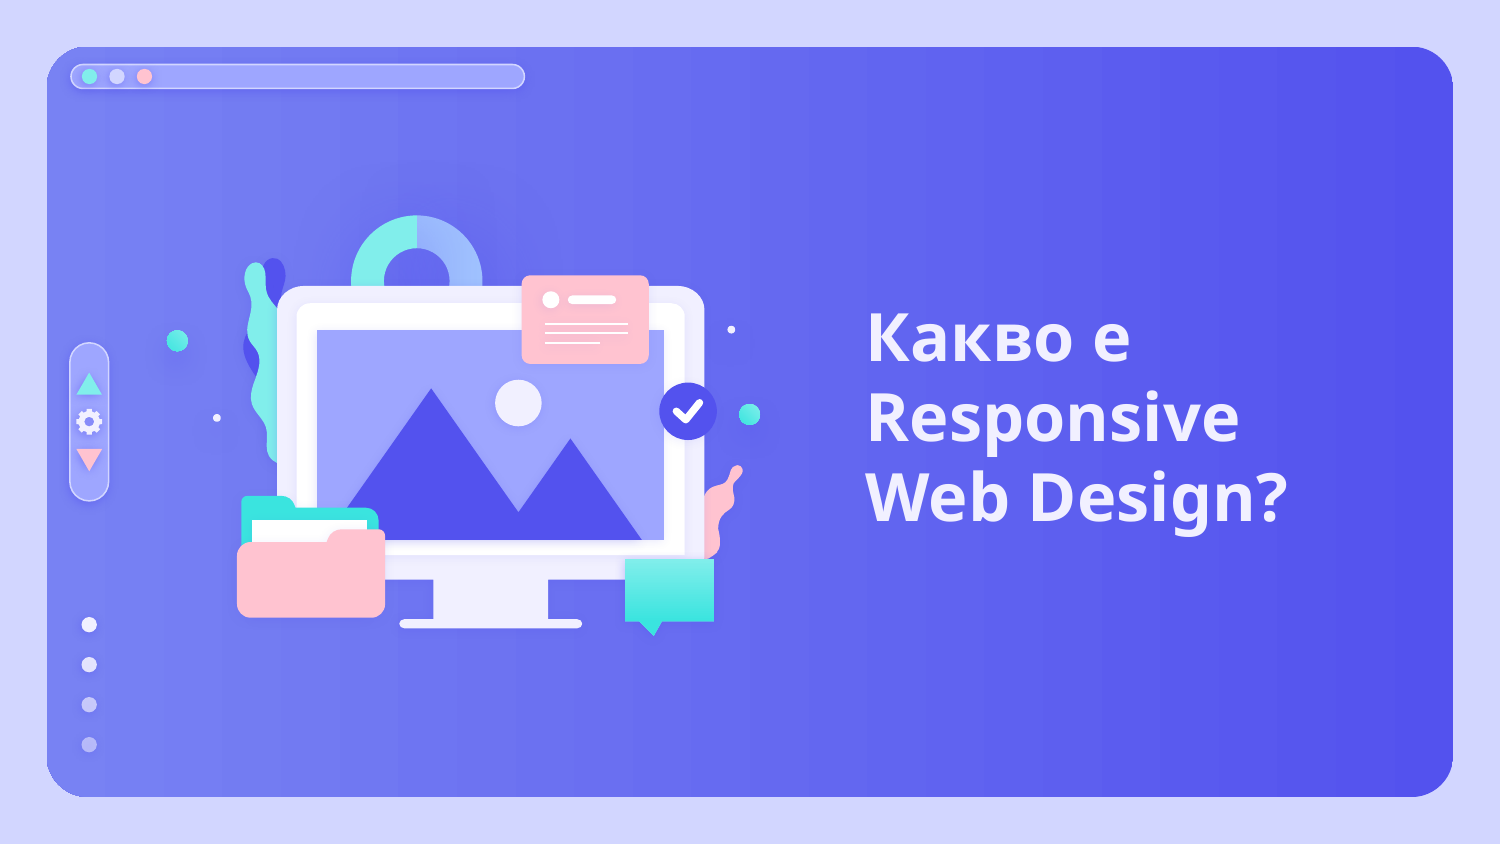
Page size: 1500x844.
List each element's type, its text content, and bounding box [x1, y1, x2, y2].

text_box [69, 426, 109, 501]
title Какво е Responsive Web Design? [850, 321, 1397, 508]
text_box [164, 215, 761, 629]
text_box [76, 372, 102, 395]
text_box [76, 408, 103, 435]
text_box [69, 342, 109, 423]
text_box [76, 448, 103, 472]
